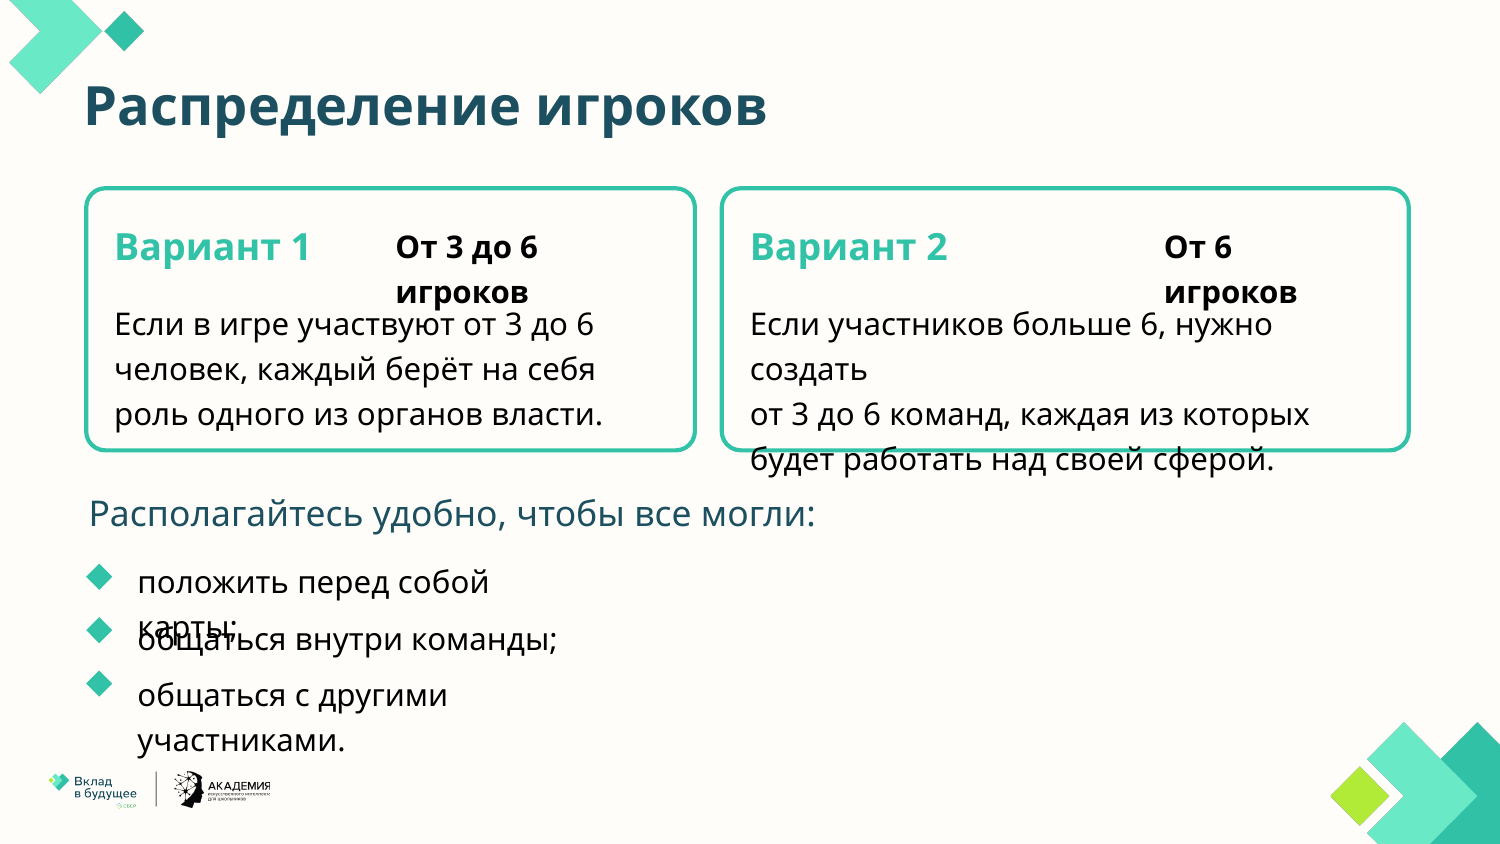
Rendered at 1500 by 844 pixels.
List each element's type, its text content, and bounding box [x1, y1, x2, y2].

text_box [86, 617, 113, 644]
text_box Вариант 2 [742, 206, 1292, 276]
text_box положить перед собой карты; [130, 547, 594, 604]
text_box общаться внутри команды; [130, 604, 594, 660]
text_box общаться с другими участниками. [130, 660, 647, 765]
text_box Вариант 1 [106, 206, 656, 276]
text_box [86, 670, 113, 697]
text_box [86, 563, 113, 590]
text_box От 3 до 6 игроков [387, 212, 675, 289]
text_box [721, 188, 1409, 451]
picture [31, 756, 270, 826]
text_box Распределение игроков [76, 70, 1358, 145]
picture [9, 0, 144, 94]
text_box Если участников больше 6, нужно создать от 3 до 6 команд, каждая из которых будет работать над своей сферой. [742, 289, 1389, 485]
text_box [86, 188, 695, 451]
text_box От 6 игроков [1156, 212, 1379, 289]
picture [1330, 722, 1500, 844]
text_box Если в игре участвуют от 3 до 6 человек, каждый берёт на себя роль одного из органов власти. [106, 289, 675, 440]
text_box Располагайтесь удобно, чтобы все могли: [81, 479, 1273, 542]
